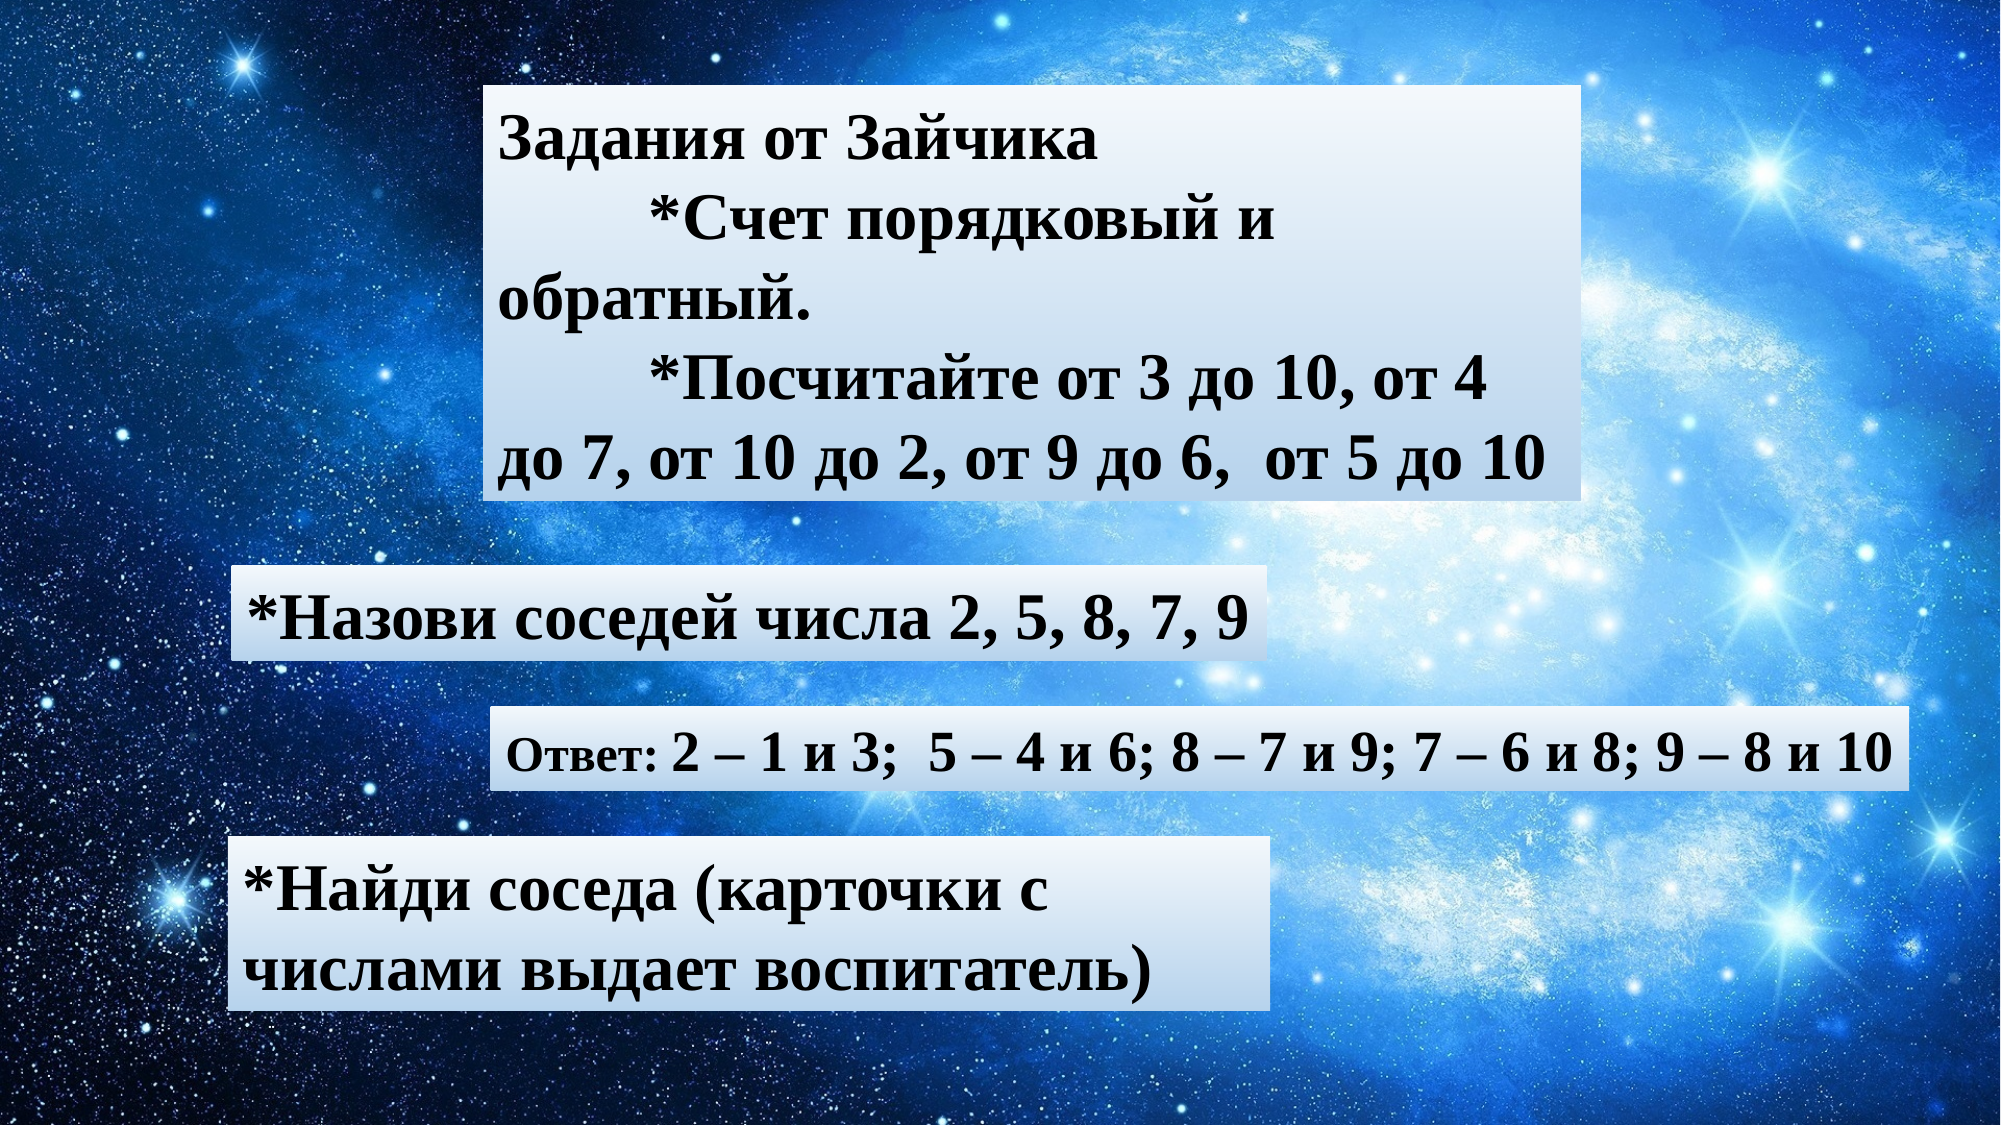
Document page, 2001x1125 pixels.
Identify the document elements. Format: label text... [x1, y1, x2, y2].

text_box Задания от Зайчика *Счет порядковый и обратный. *Посчитайте от 3 до 10, от 4 до 7, от 10 до 2, от 9 до 6, от 5 до 10 [483, 85, 1581, 501]
text_box *Назови соседей числа 2, 5, 8, 7, 9 [231, 565, 1267, 661]
picture [0, 0, 2001, 1125]
text_box *Найди соседа (карточки с числами выдает воспитатель) [227, 836, 1271, 1011]
text_box Ответ: 2 – 1 и 3; 5 – 4 и 6; 8 – 7 и 9; 7 – 6 и 8; 9 – 8 и 10 [490, 706, 1910, 791]
